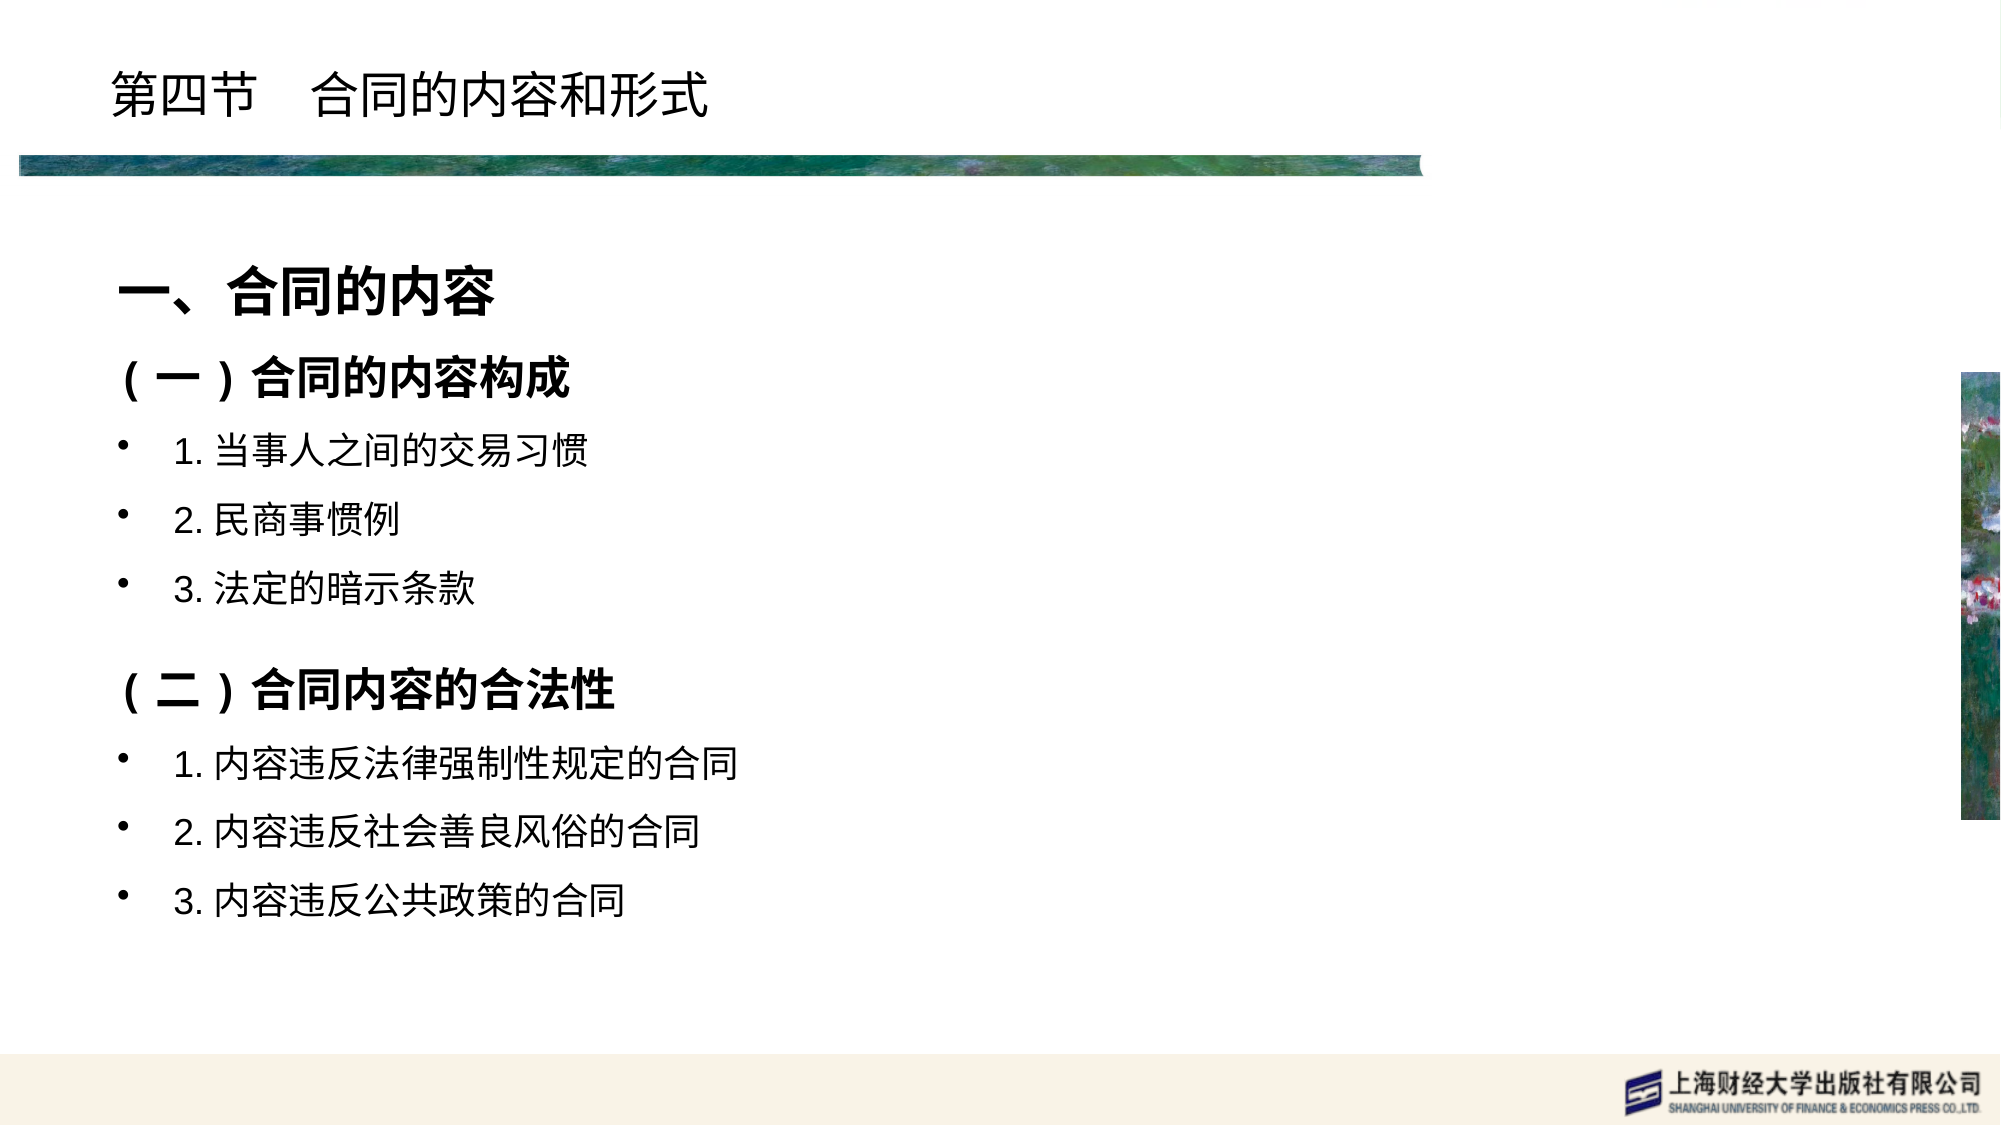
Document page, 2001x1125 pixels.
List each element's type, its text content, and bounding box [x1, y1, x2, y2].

picture [0, 0, 2001, 1125]
title 第四节 合同的内容和形式 [94, 42, 1451, 146]
list 一、合同的内容 (一)合同的内容构成 1.当事人之间的交易习惯 2.民商事惯例 3.法定的暗示条款 (二)合同内容的合法性 1.内容违反法律强制性规定的合同 2.内容违反社会善良风俗的合同 3.内容违反公共政策的合同 [102, 233, 1898, 1032]
